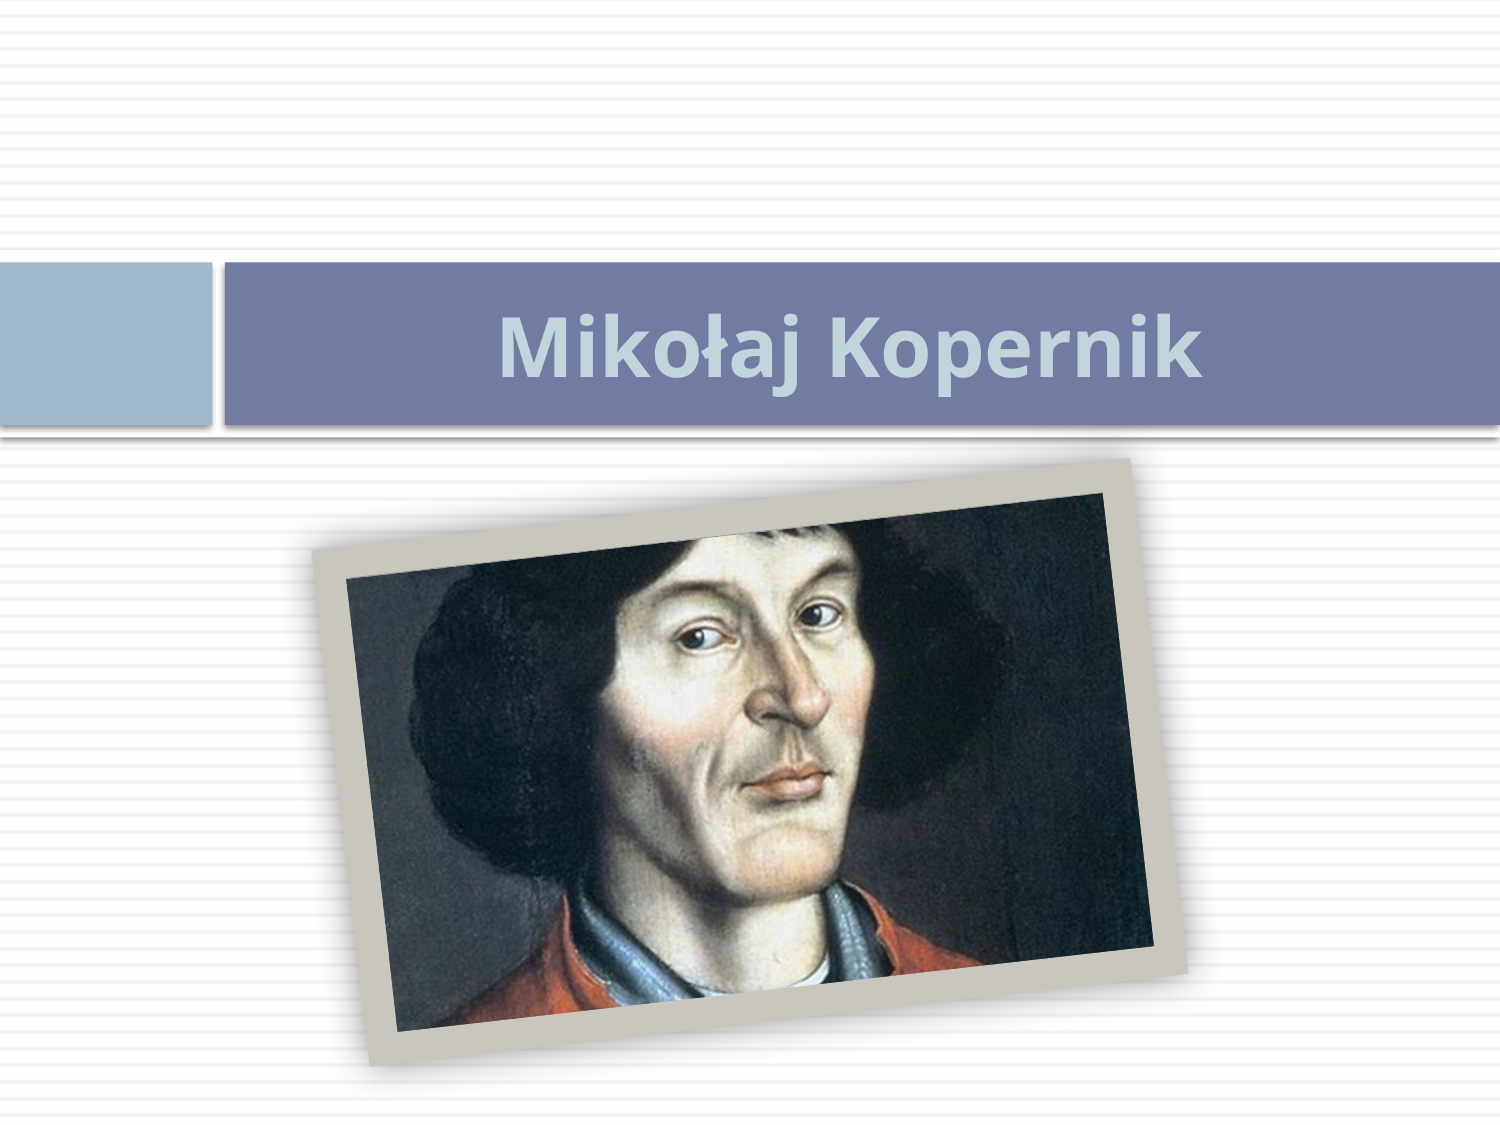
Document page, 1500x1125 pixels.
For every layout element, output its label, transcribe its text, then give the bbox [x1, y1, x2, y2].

picture [347, 494, 1153, 1031]
title Mikołaj Kopernik [225, 262, 1475, 425]
